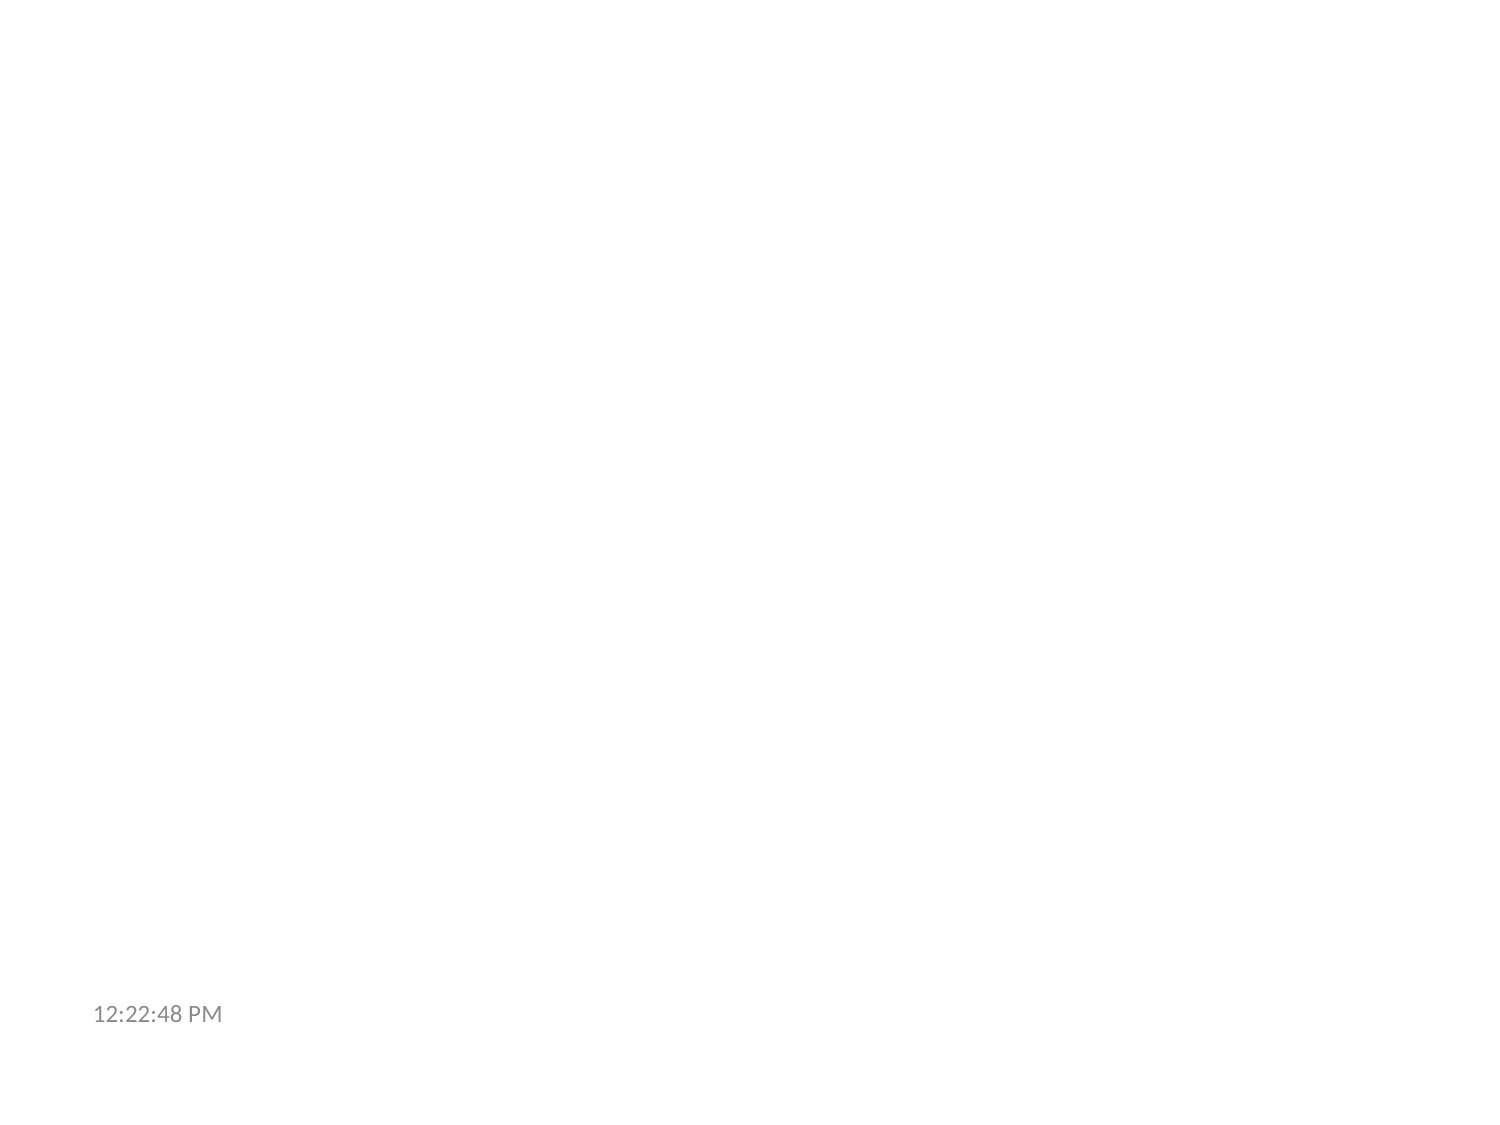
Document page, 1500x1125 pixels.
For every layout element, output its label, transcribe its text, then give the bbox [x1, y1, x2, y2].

text_box 3:35:09 PM [77, 982, 428, 1043]
